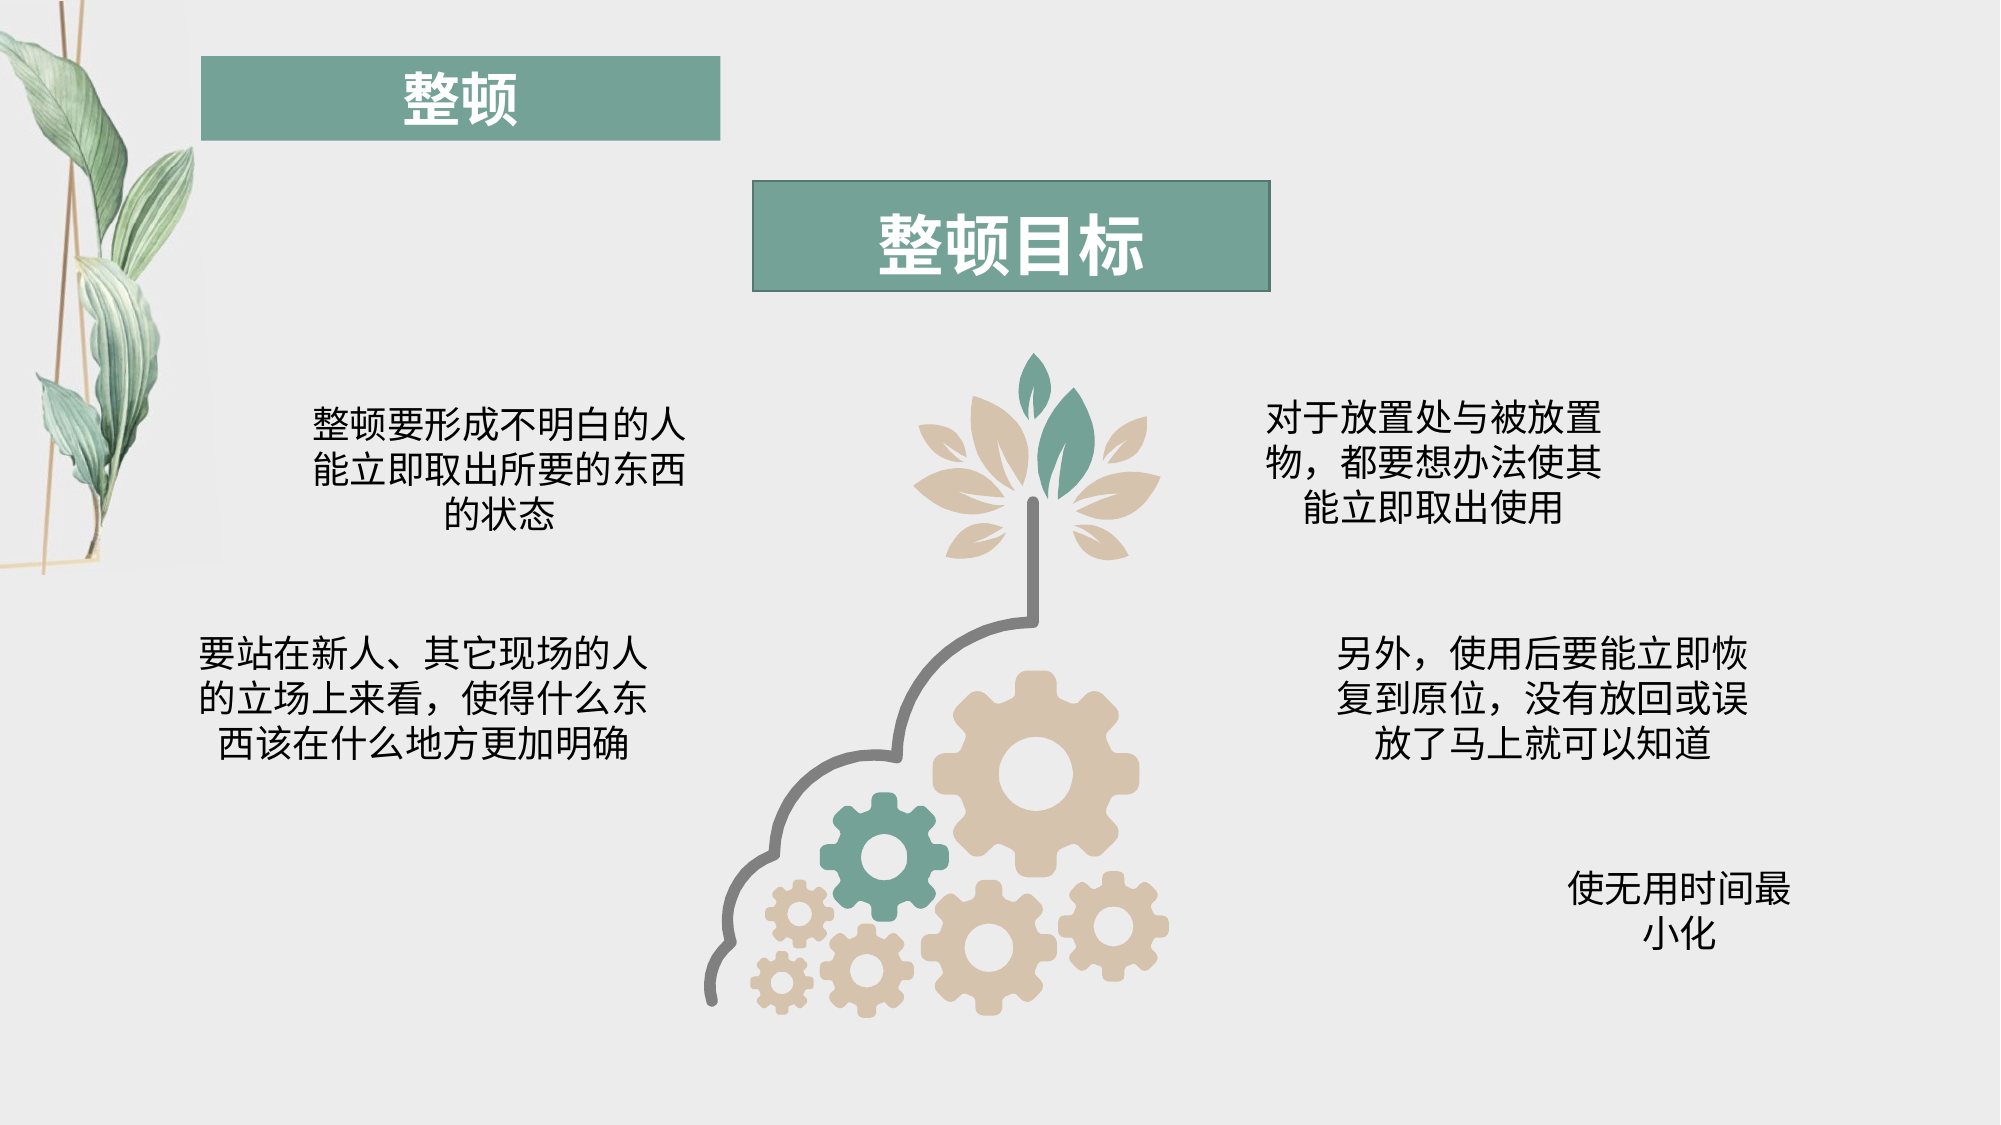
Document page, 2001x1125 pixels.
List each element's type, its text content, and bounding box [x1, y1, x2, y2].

text_box 使无用时间最小化 [1543, 857, 1817, 963]
text_box [1103, 416, 1147, 464]
text_box 另外，使用后要能立即恢复到原位，没有放回或误放了马上就可以知道 [1315, 622, 1770, 773]
picture [0, 0, 222, 578]
text_box [913, 468, 1005, 515]
text_box 对于放置处与被放置物，都要想办法使其能立即取出使用 [1233, 386, 1635, 536]
text_box [932, 670, 1140, 878]
text_box [1072, 471, 1161, 520]
text_box [918, 424, 967, 463]
text_box [1058, 871, 1169, 982]
text_box [765, 879, 835, 949]
text_box [970, 395, 1029, 491]
text_box [819, 923, 914, 1018]
text_box 整顿要形成不明白的人能立即取出所要的东西的状态 [294, 393, 705, 544]
text_box [1037, 387, 1095, 500]
text_box [819, 792, 949, 922]
text_box [945, 523, 1006, 559]
text_box 要站在新人、其它现场的人的立场上来看，使得什么东西该在什么地方更加明确 [172, 622, 675, 773]
text_box 整顿目标 [752, 180, 1271, 292]
text_box [704, 496, 1039, 1007]
text_box [750, 951, 814, 1015]
text_box [1072, 524, 1129, 561]
text_box [1018, 353, 1051, 420]
text_box [920, 879, 1057, 1016]
